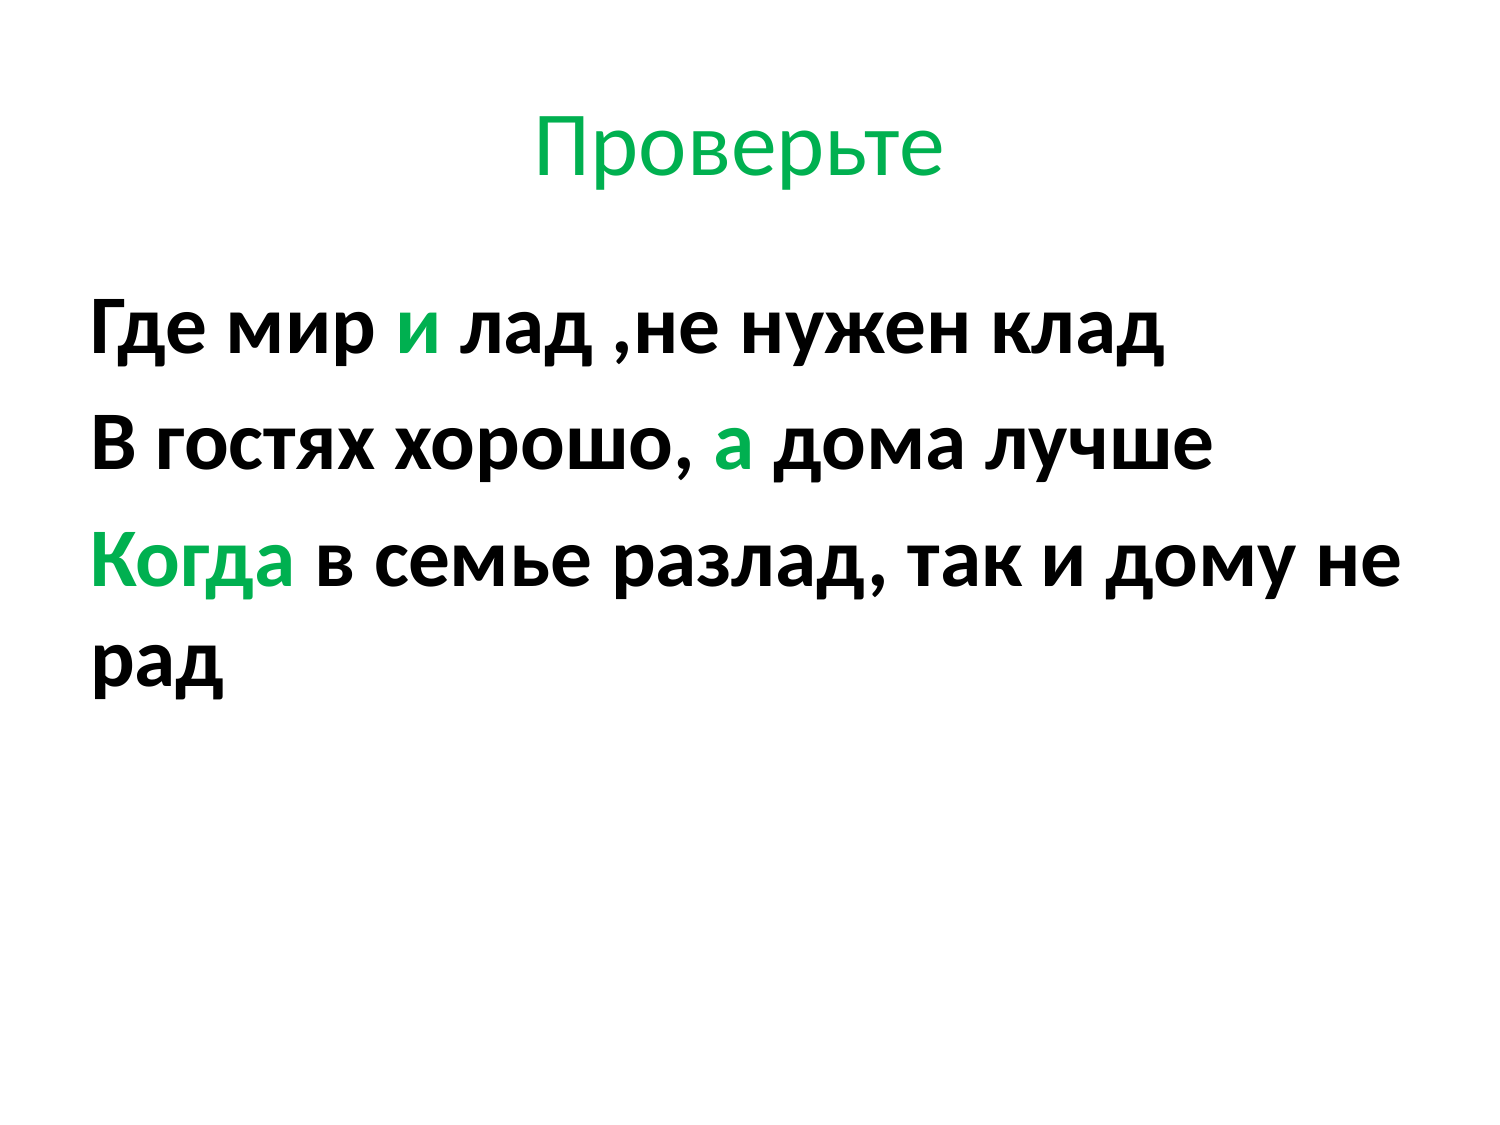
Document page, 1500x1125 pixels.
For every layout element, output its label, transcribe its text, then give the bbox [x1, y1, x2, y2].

title Проверьте [75, 45, 1425, 233]
list Где мир и лад ,не нужен клад В гостях хорошо, а дома лучше Когда в семье разлад, так и дому не рад [75, 262, 1425, 1005]
